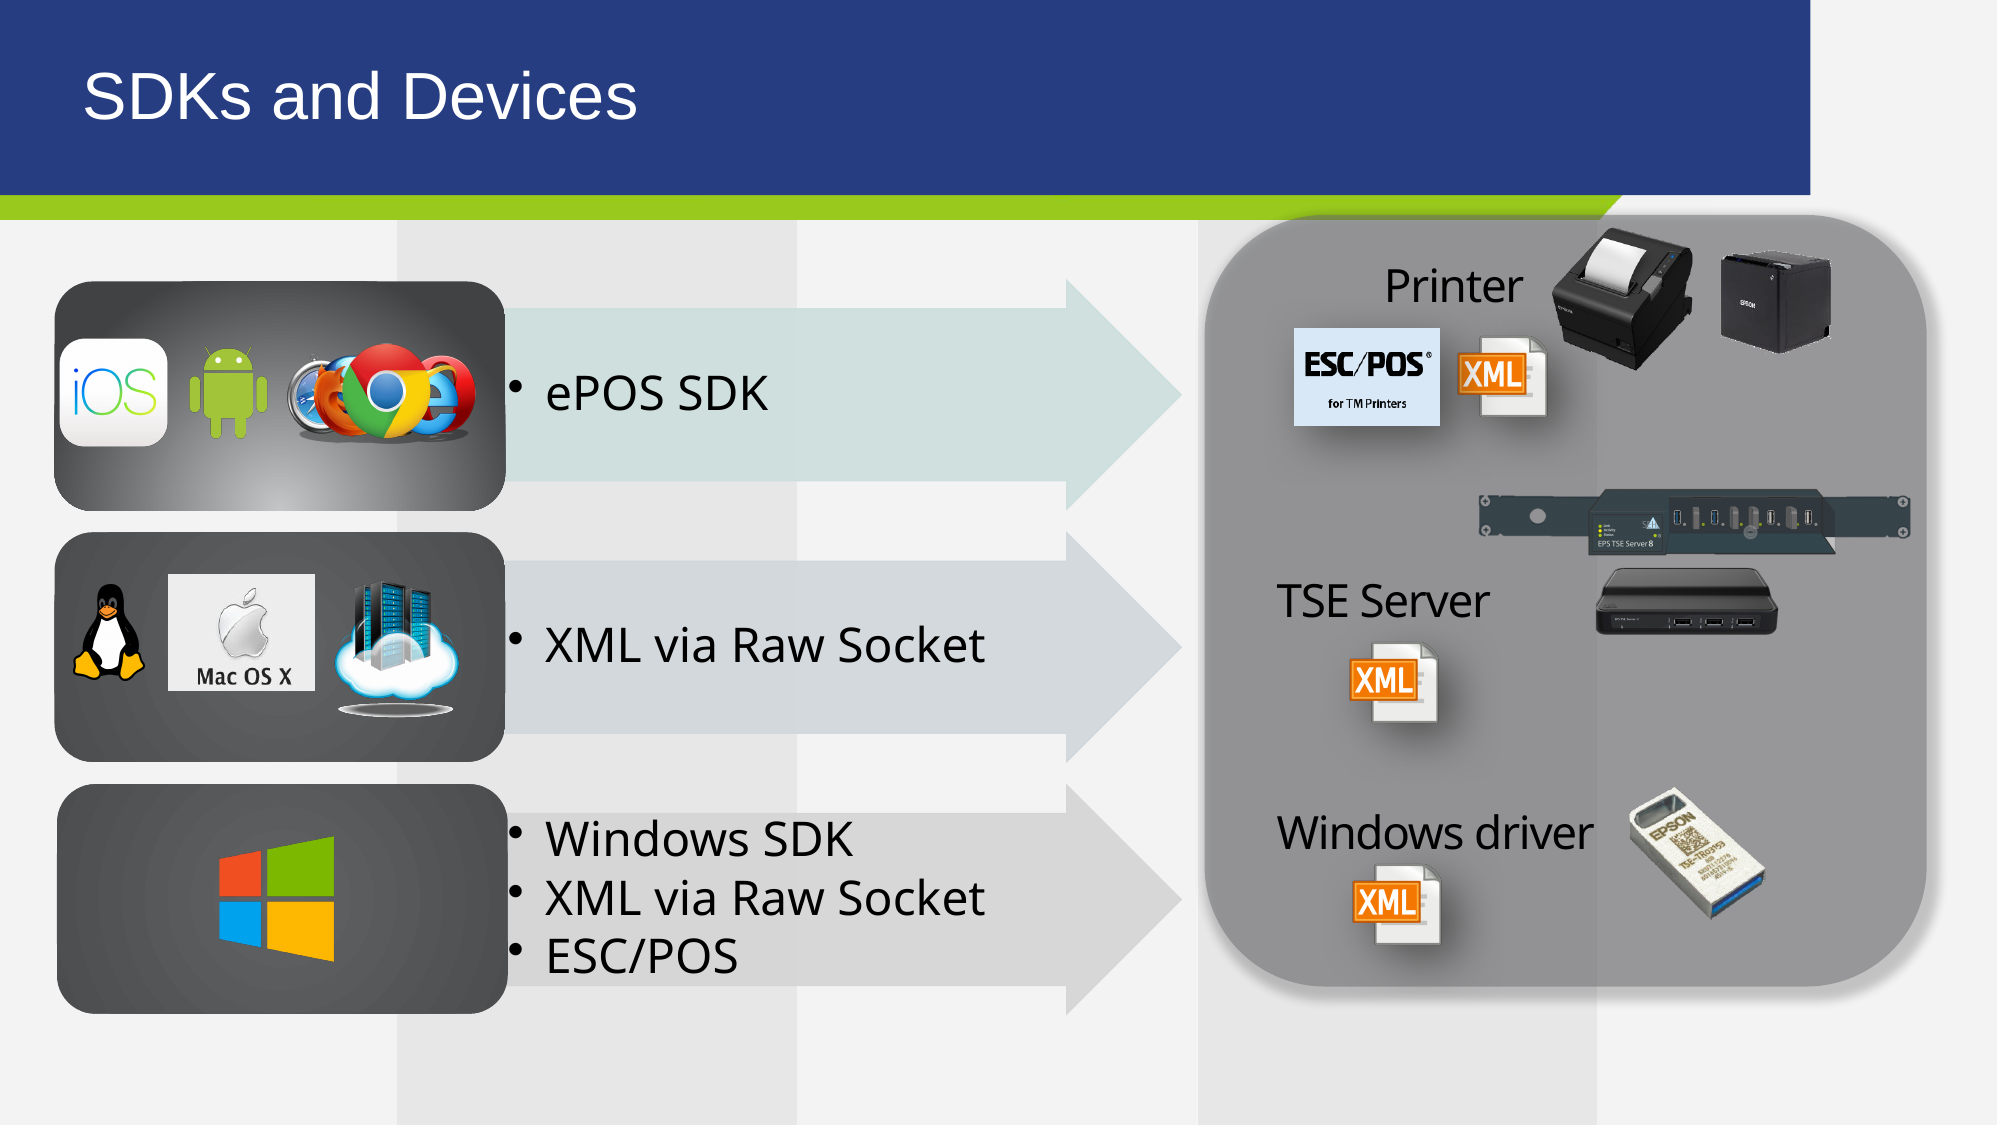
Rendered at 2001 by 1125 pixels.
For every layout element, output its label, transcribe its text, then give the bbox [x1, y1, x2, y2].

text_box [1261, 796, 1582, 947]
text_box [1261, 564, 1582, 725]
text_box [1294, 249, 1549, 426]
picture [0, 195, 1822, 220]
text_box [1454, 407, 1938, 706]
list SDKs and Devices [0, 0, 1811, 196]
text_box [1512, 214, 1833, 383]
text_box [54, 280, 1182, 1017]
text_box [1204, 214, 1927, 987]
picture [1623, 783, 1775, 927]
